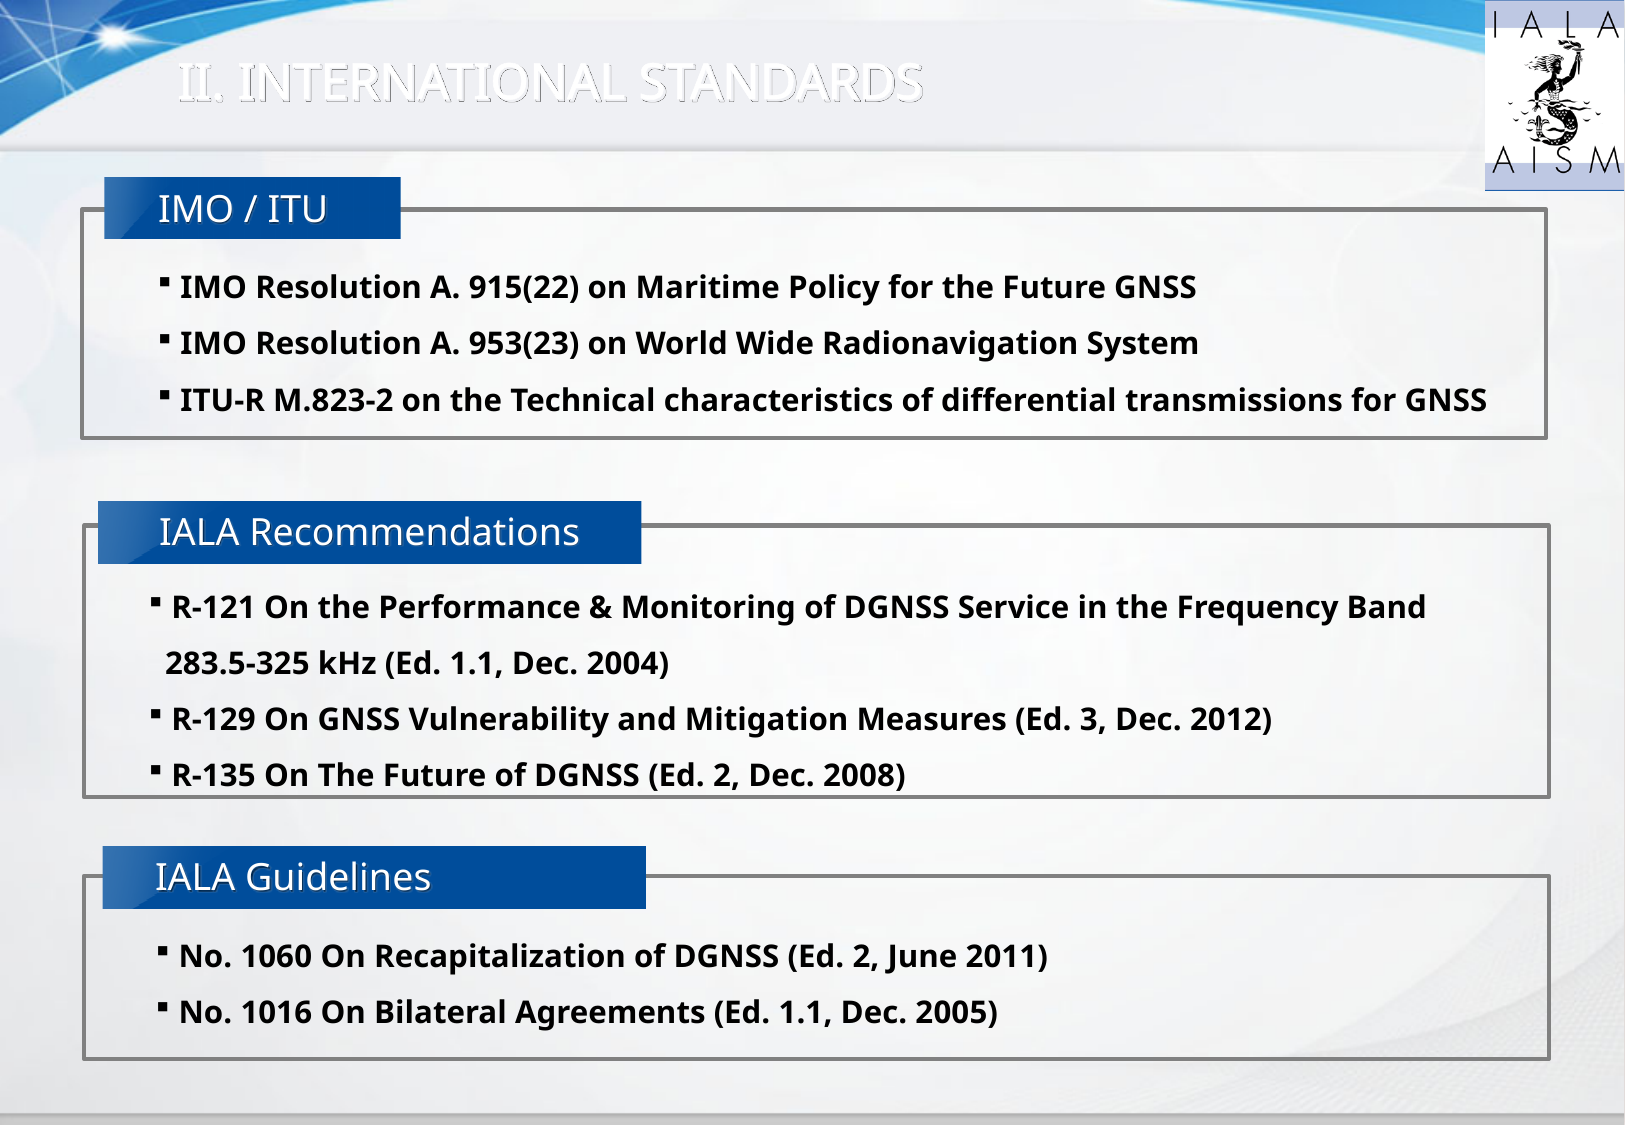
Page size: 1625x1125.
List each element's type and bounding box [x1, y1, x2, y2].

text_box [103, 165, 1582, 603]
text_box [83, 489, 1550, 832]
picture [0, 0, 1625, 1125]
text_box [83, 834, 1580, 1125]
